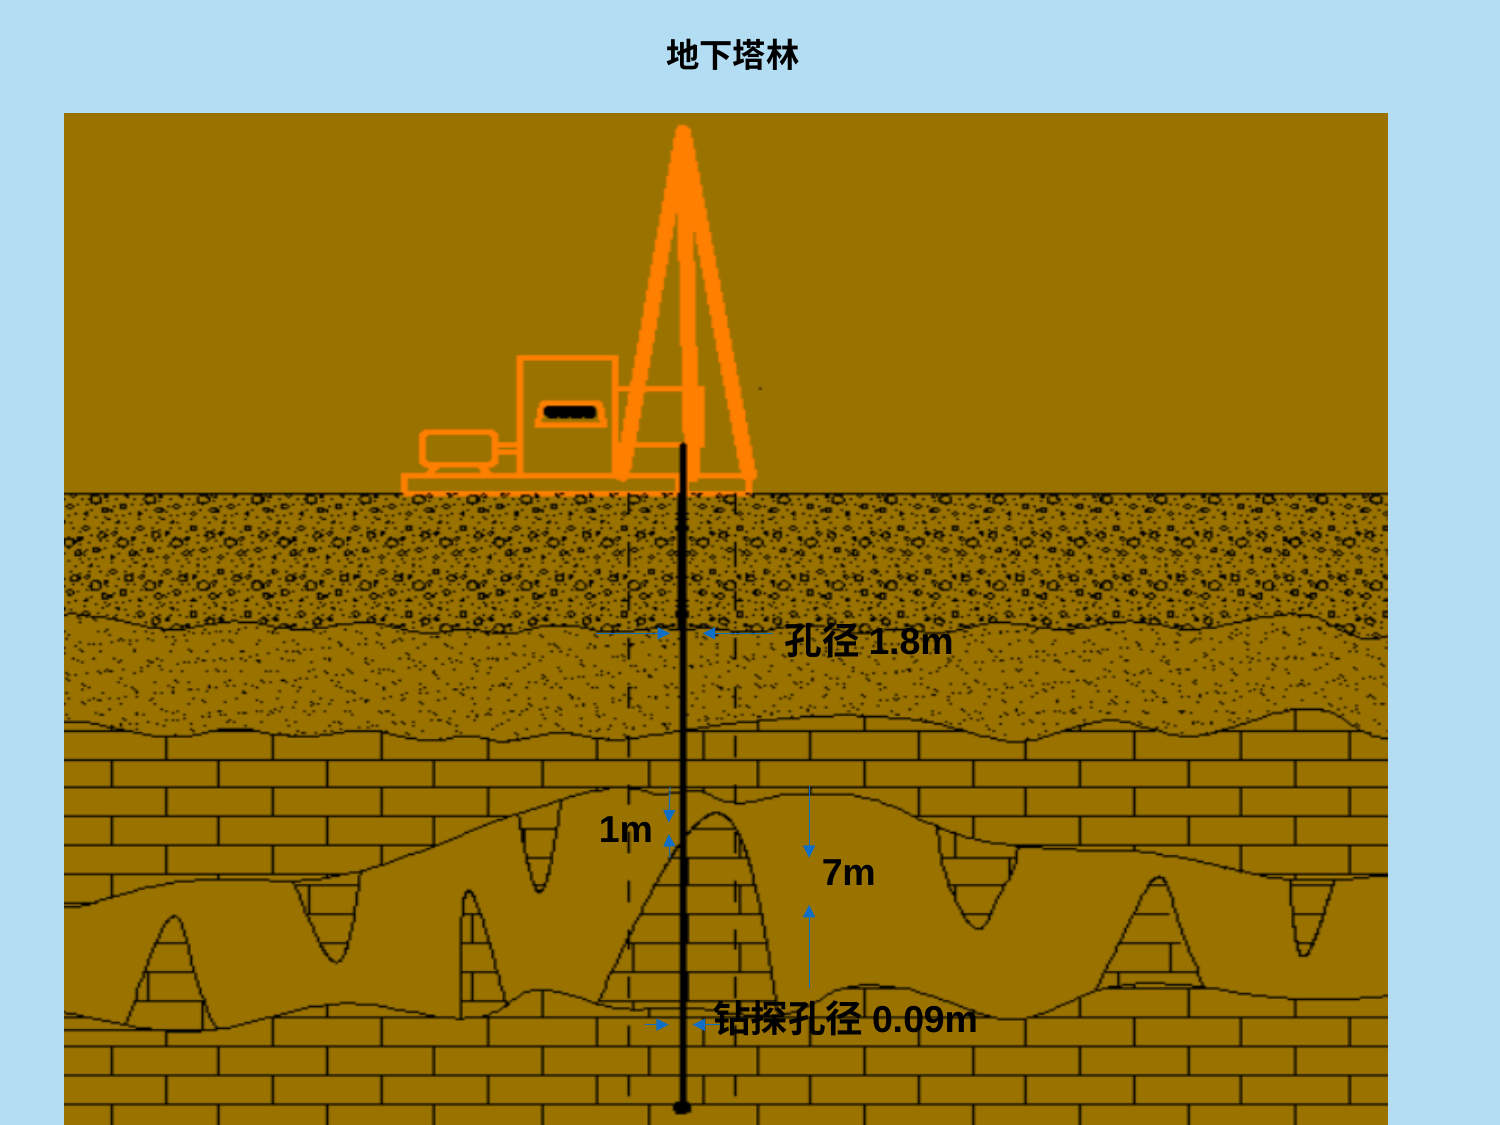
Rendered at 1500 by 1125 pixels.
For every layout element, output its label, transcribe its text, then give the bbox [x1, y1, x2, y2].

list 地下塔林 [135, 30, 1331, 107]
picture [64, 113, 1388, 1125]
